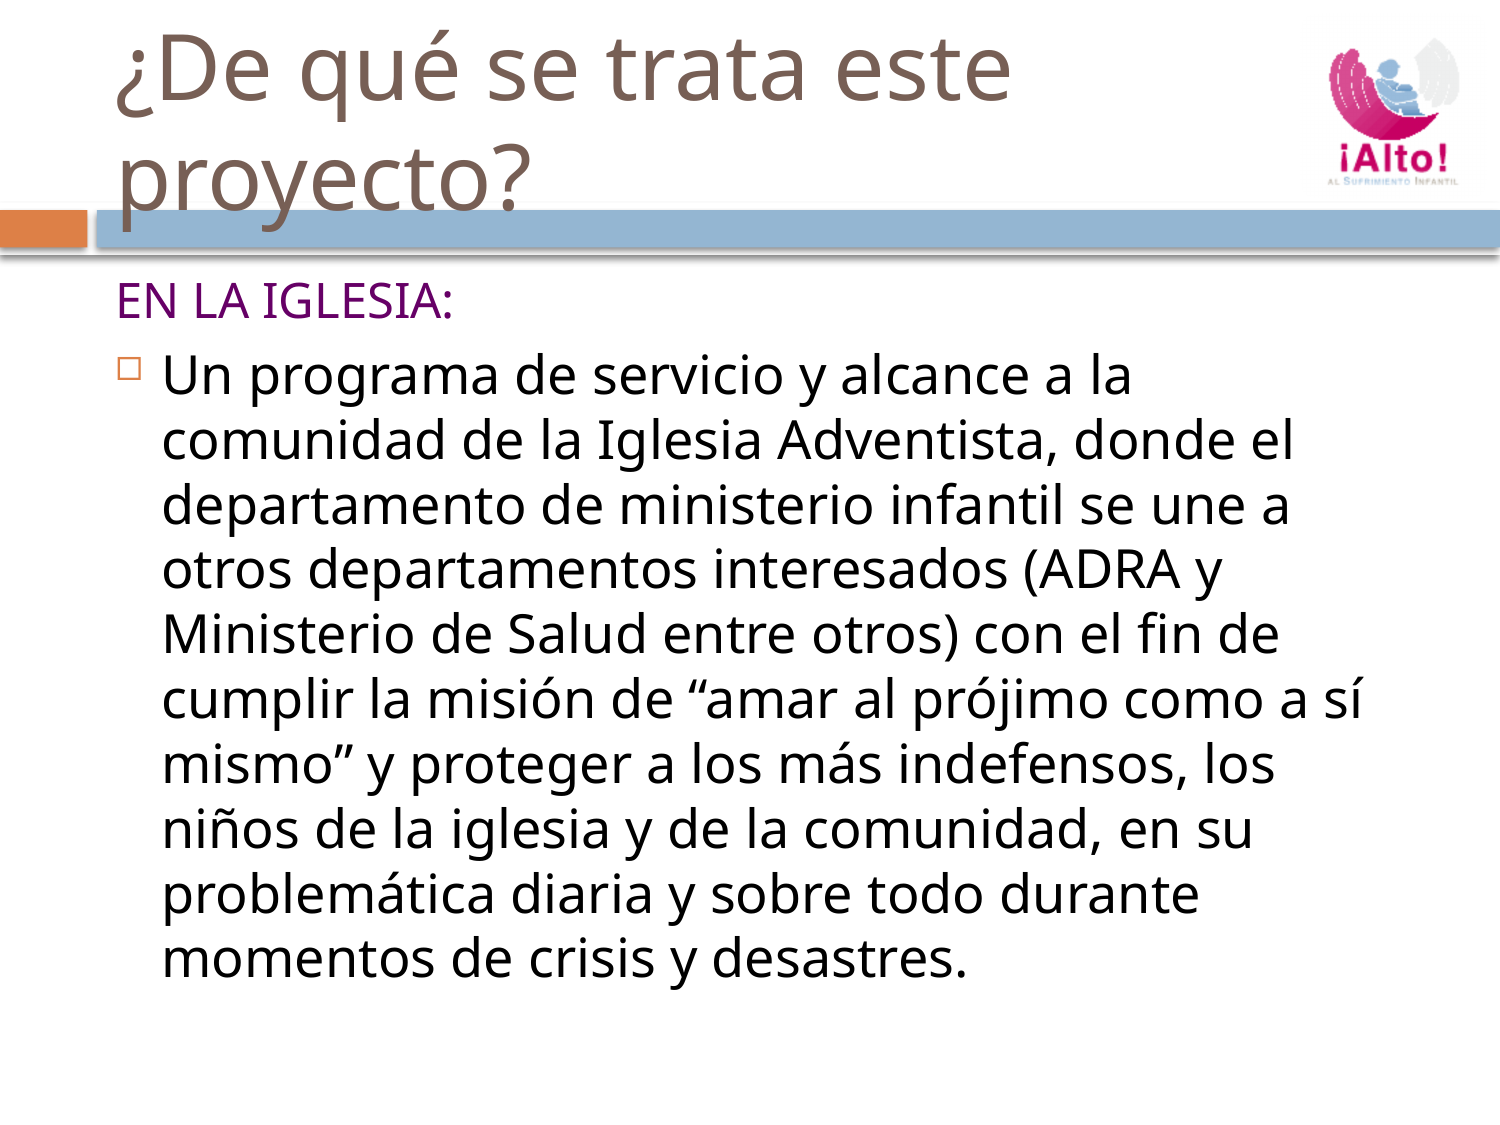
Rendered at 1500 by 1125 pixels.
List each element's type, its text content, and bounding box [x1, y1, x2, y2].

list EN LA IGLESIA: Un programa de servicio y alcance a la comunidad de la Iglesia Adventista, donde el departamento de ministerio infantil se une a otros departamentos interesados (ADRA y Ministerio de Salud entre otros) con el fin de cumplir la misión de “amar al prójimo como a sí mismo” y proteger a los más indefensos, los niños de la iglesia y de la comunidad, en su problemática diaria y sobre todo durante momentos de crisis y desastres. [100, 262, 1438, 1000]
picture [1299, 12, 1488, 201]
title ¿De qué se trata este proyecto? [100, 37, 1293, 200]
